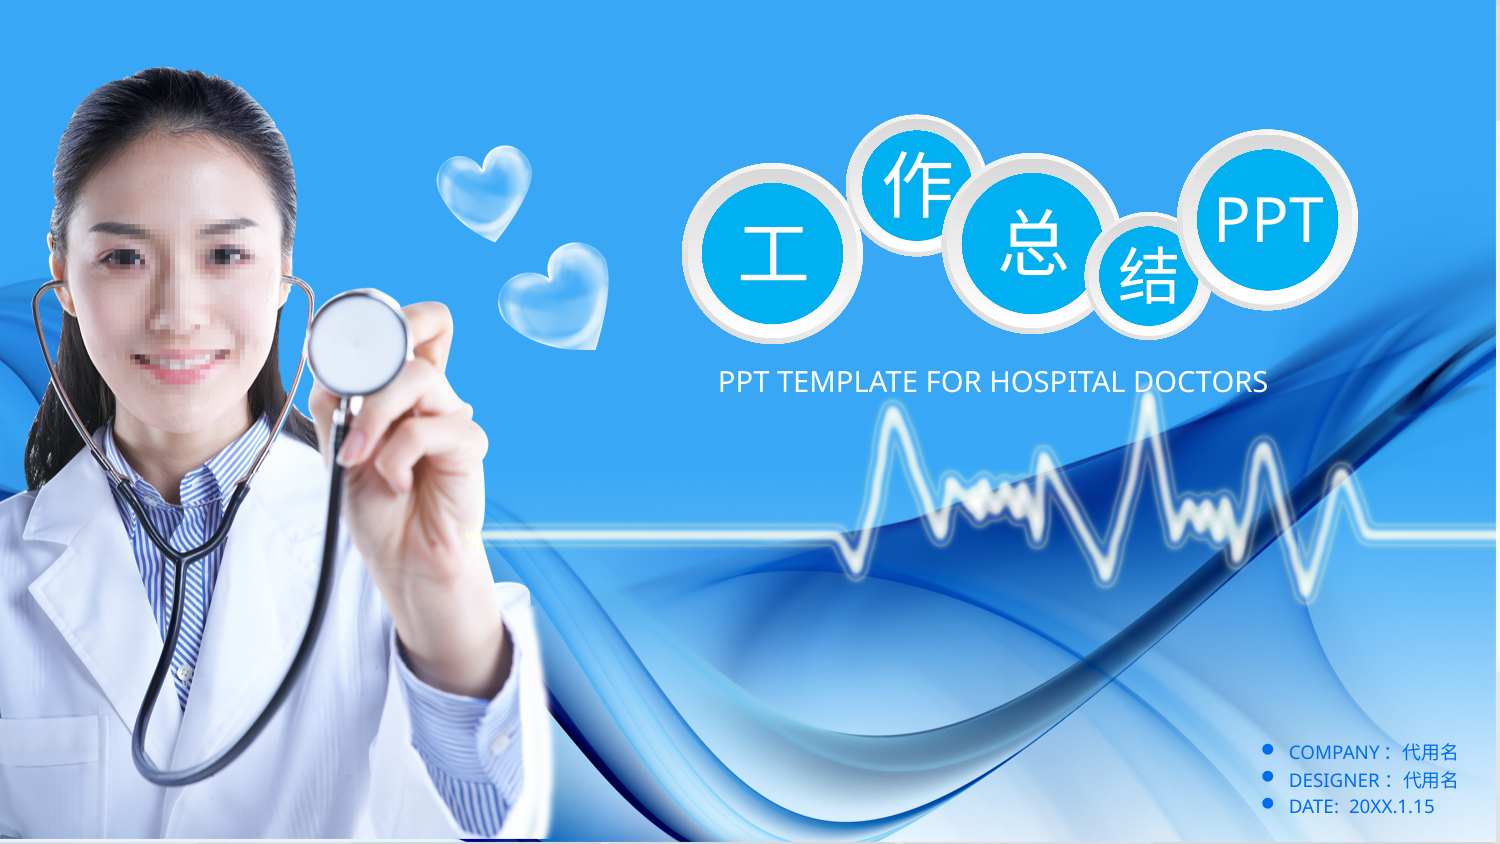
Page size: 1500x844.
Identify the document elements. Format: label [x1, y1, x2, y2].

text_box [938, 152, 1129, 335]
text_box [678, 162, 870, 345]
text_box [1082, 211, 1217, 340]
picture [0, 0, 1500, 844]
text_box [1173, 129, 1365, 311]
text_box [843, 114, 993, 257]
